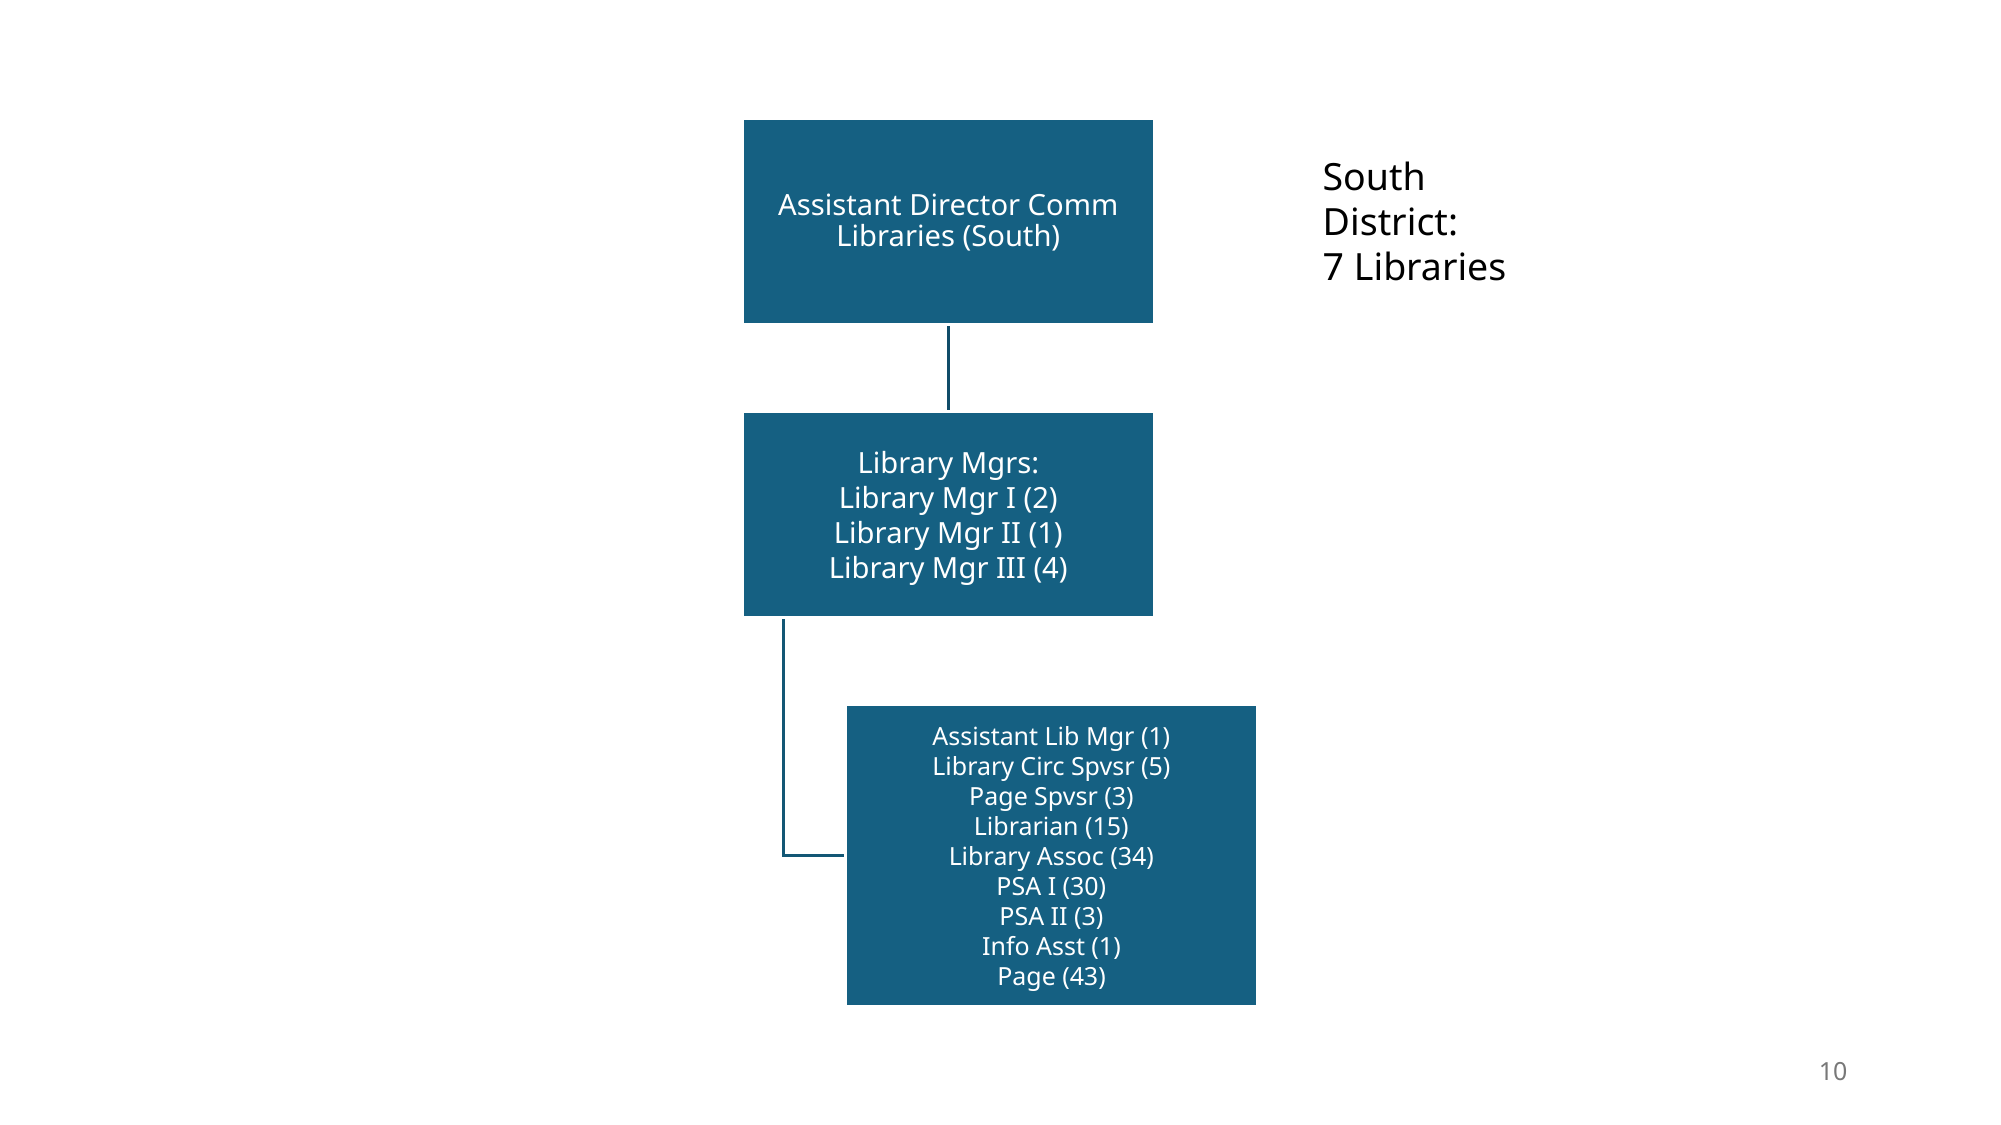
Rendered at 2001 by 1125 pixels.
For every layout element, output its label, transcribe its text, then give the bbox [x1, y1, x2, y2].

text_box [332, 117, 1668, 1008]
slide_number 10 [1412, 1042, 1863, 1103]
